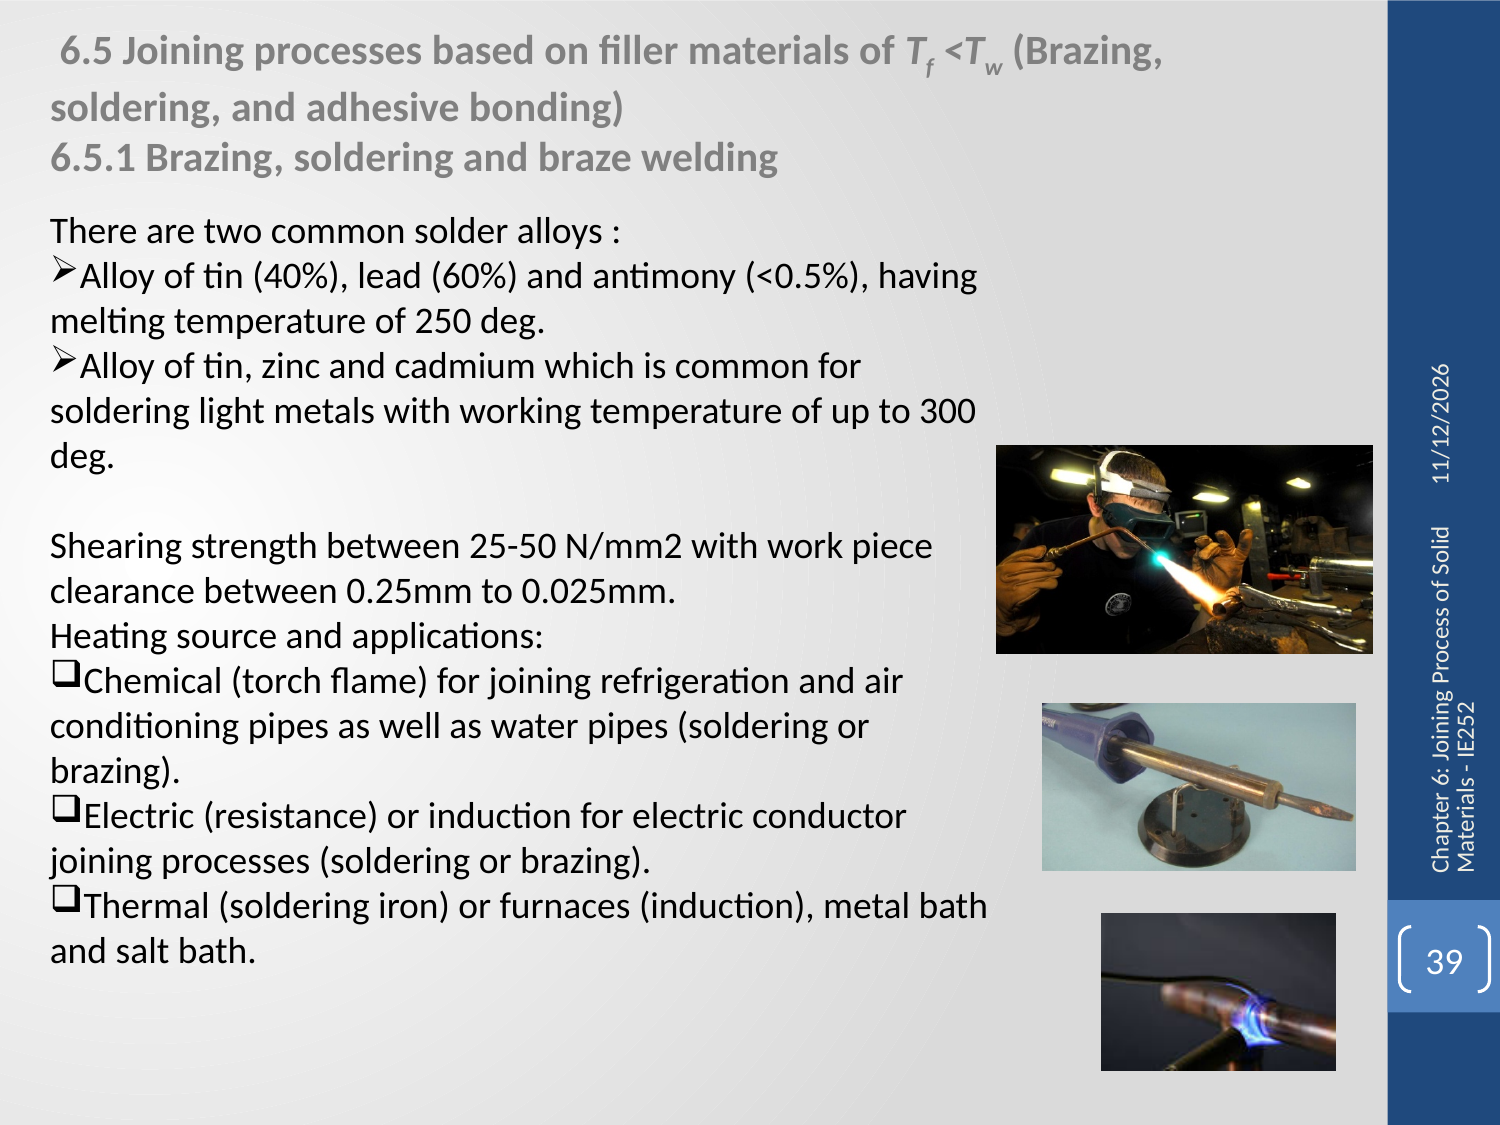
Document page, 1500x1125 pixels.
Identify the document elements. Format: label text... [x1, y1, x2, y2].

picture [1101, 913, 1337, 1071]
footer Chapter 6: Joining Process of Solid Materials - IE252 [1408, 500, 1469, 889]
slide_number 39 [1397, 925, 1492, 994]
picture [995, 445, 1373, 654]
text_box There are two common solder alloys : Alloy of tin (40%), lead (60%) and antimony (<0.5%), having melting temperature of 250 deg. Alloy of tin, zinc and cadmium which is common for soldering light metals with working temperature of up to 300 deg. Shearing strength between 25-50 N/mm2 with work piece clearance between 0.25mm to 0.025mm. Heating source and applications: Chemical (torch flame) for joining refrigeration and air conditioning pipes as well as water pipes (soldering or brazing). Electric (resistance) or induction for electric conductor joining processes (soldering or brazing). Thermal (soldering iron) or furnaces (induction), metal bath and salt bath. [35, 199, 1008, 1024]
picture [1042, 702, 1356, 871]
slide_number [1408, 100, 1469, 500]
text_box 6.5 Joining processes based on filler materials of Tf <Tw (Brazing, soldering, and adhesive bonding) 6.5.1 Brazing, soldering and braze welding [35, 93, 1311, 188]
